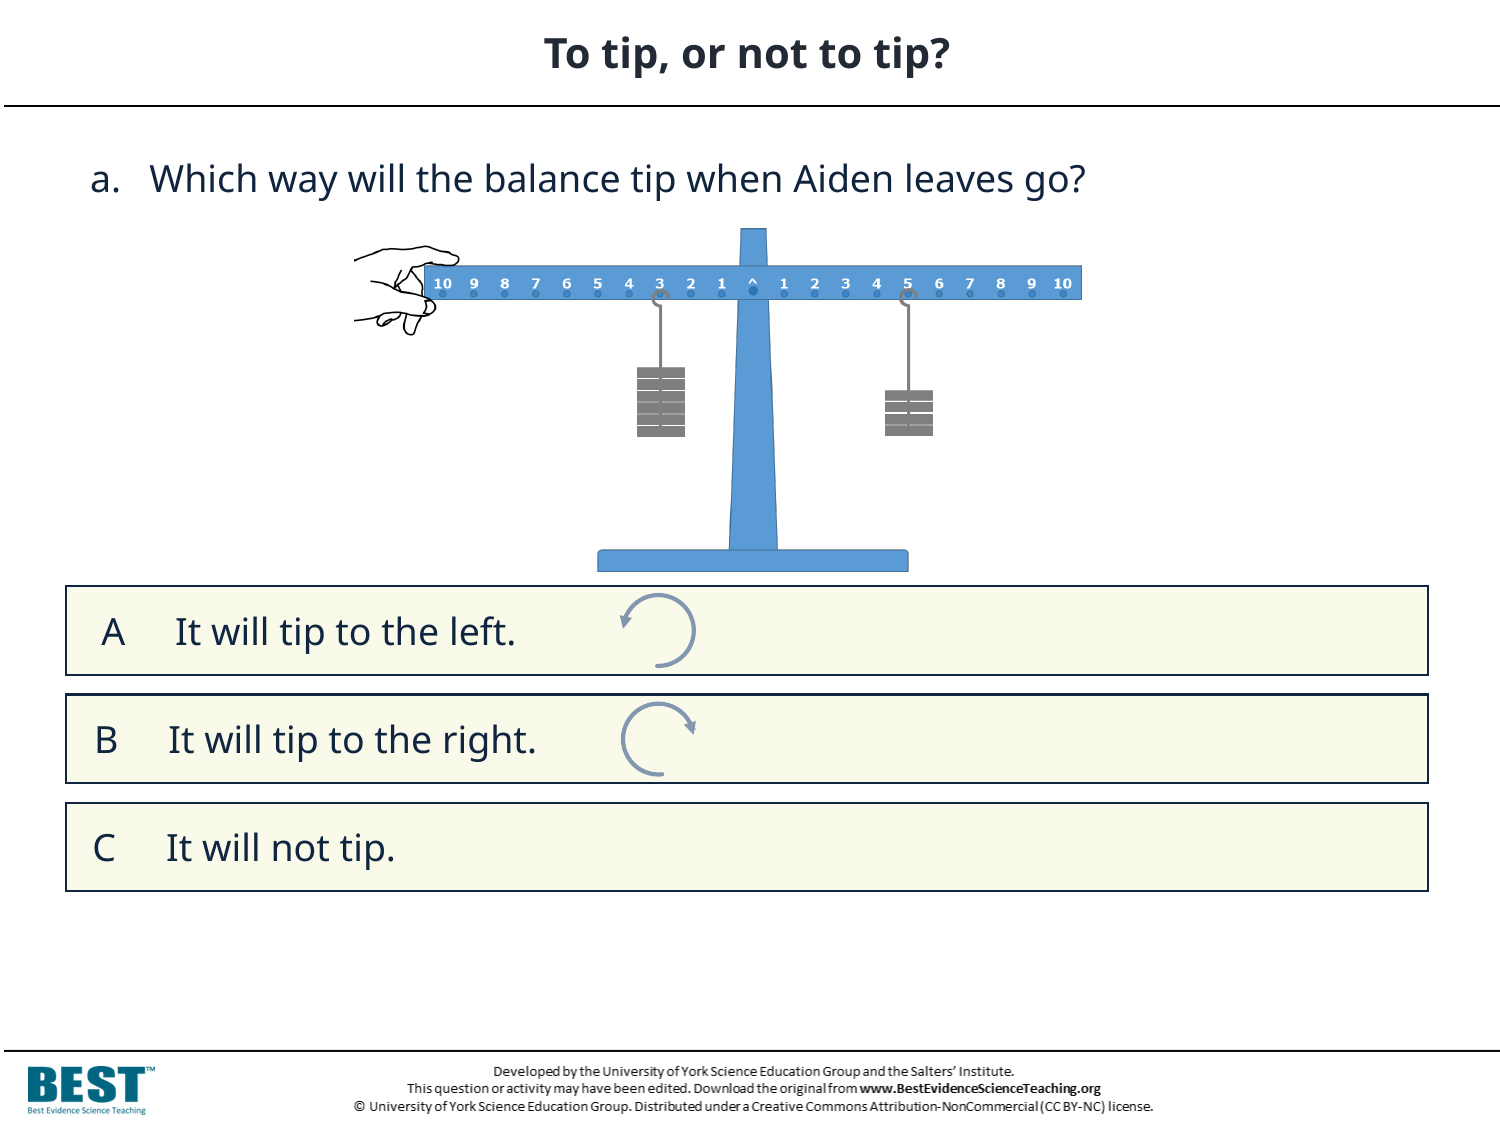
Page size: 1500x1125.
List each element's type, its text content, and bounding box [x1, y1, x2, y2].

picture [3, 105, 1500, 1125]
text_box To tip, or not to tip? [23, 4, 1471, 99]
